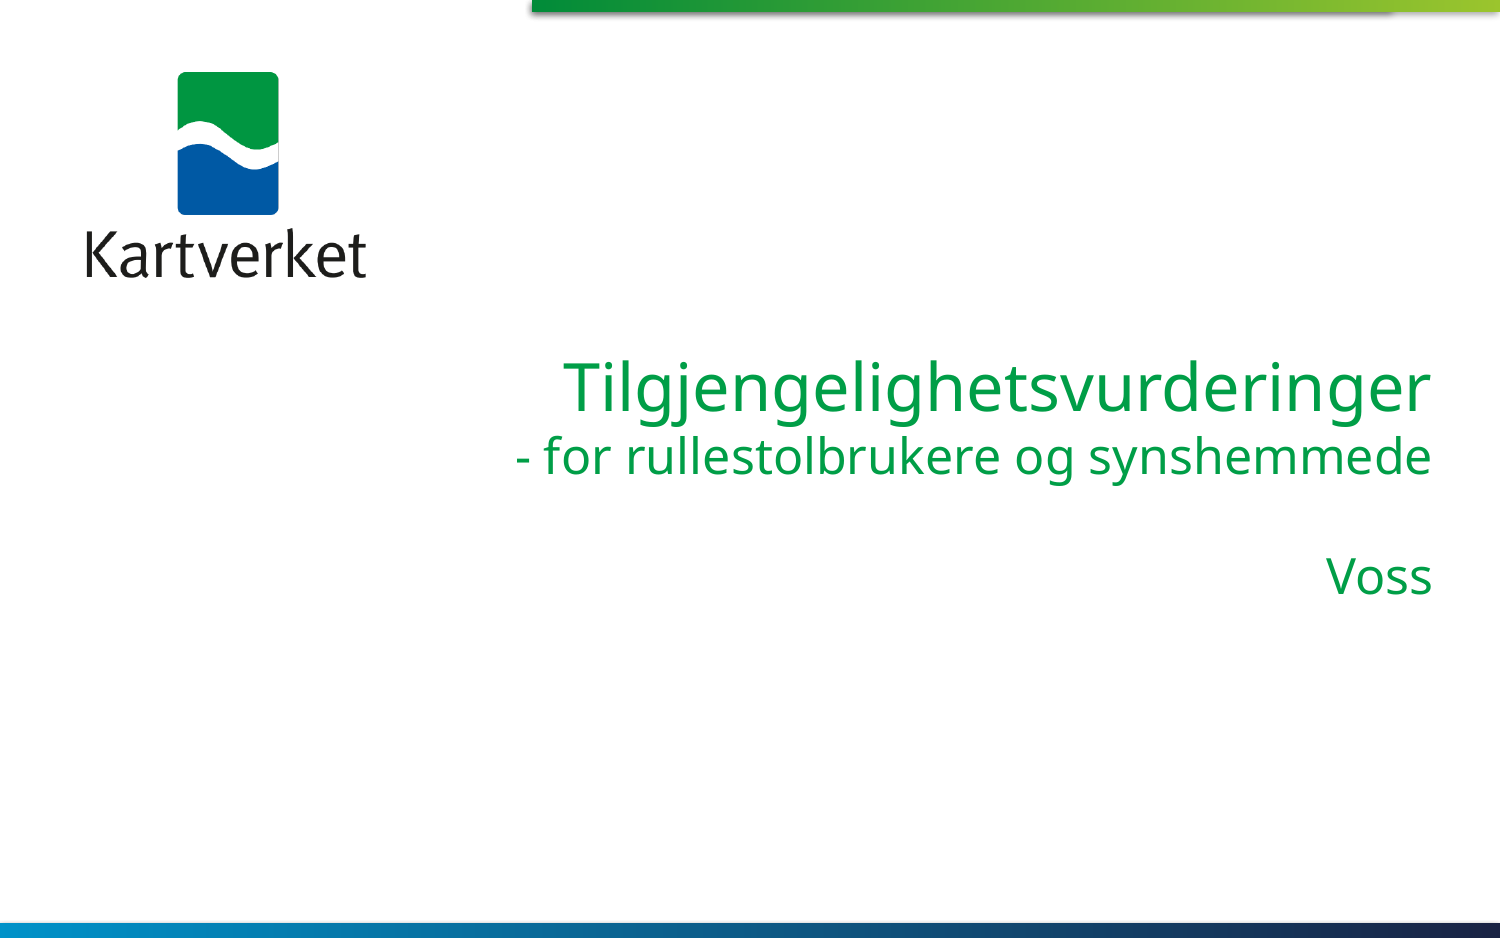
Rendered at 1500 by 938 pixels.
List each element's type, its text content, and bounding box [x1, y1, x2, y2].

text_box Tilgjengelighetsvurderinger - for rullestolbrukere og synshemmede Voss [66, 337, 1449, 613]
